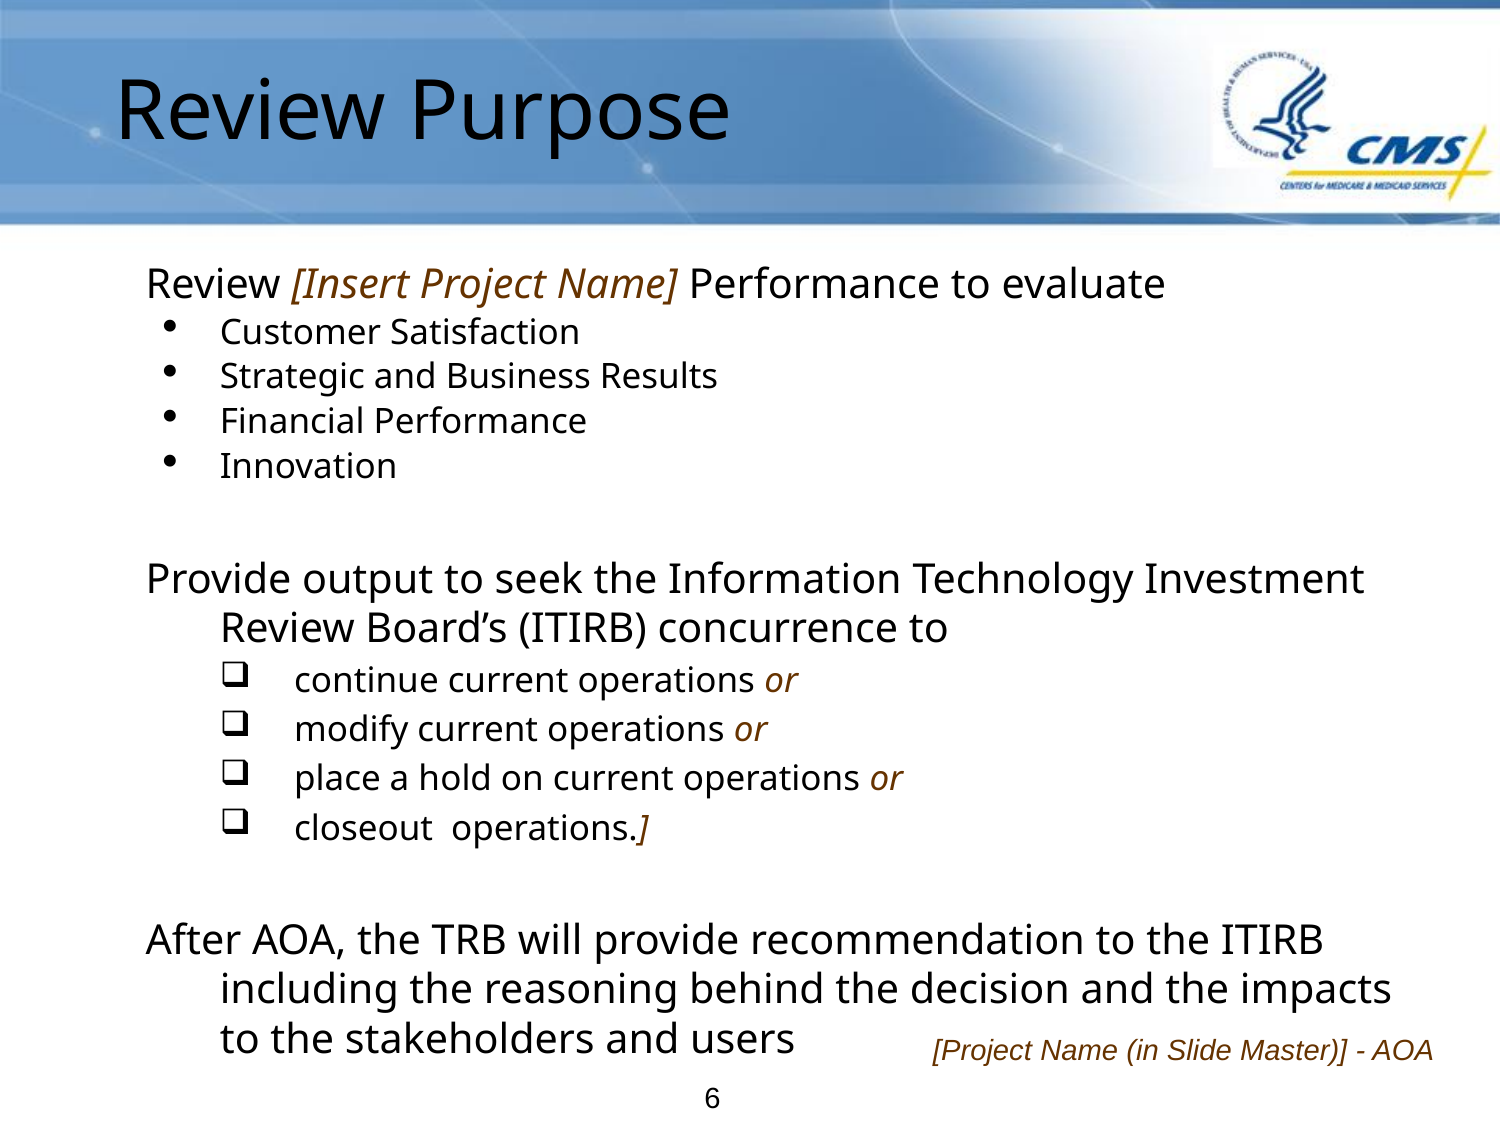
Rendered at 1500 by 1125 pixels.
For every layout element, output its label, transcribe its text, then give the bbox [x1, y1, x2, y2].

text_box Review Purpose [99, 12, 1450, 200]
picture [0, 0, 1500, 1125]
text_box Review [Insert Project Name] Performance to evaluate Customer Satisfaction Strategic and Business Results Financial Performance Innovation Provide output to seek the Information Technology Investment Review Board’s (ITIRB) concurrence to continue current operations or modify current operations or place a hold on current operations or closeout operations.] After AOA, the TRB will provide recommendation to the ITIRB including the reasoning behind the decision and the impacts to the stakeholders and users [74, 249, 1425, 1075]
slide_number 5 [537, 1075, 888, 1125]
footer [Project Name (in Slide Master)] - AOA [912, 1023, 1451, 1103]
